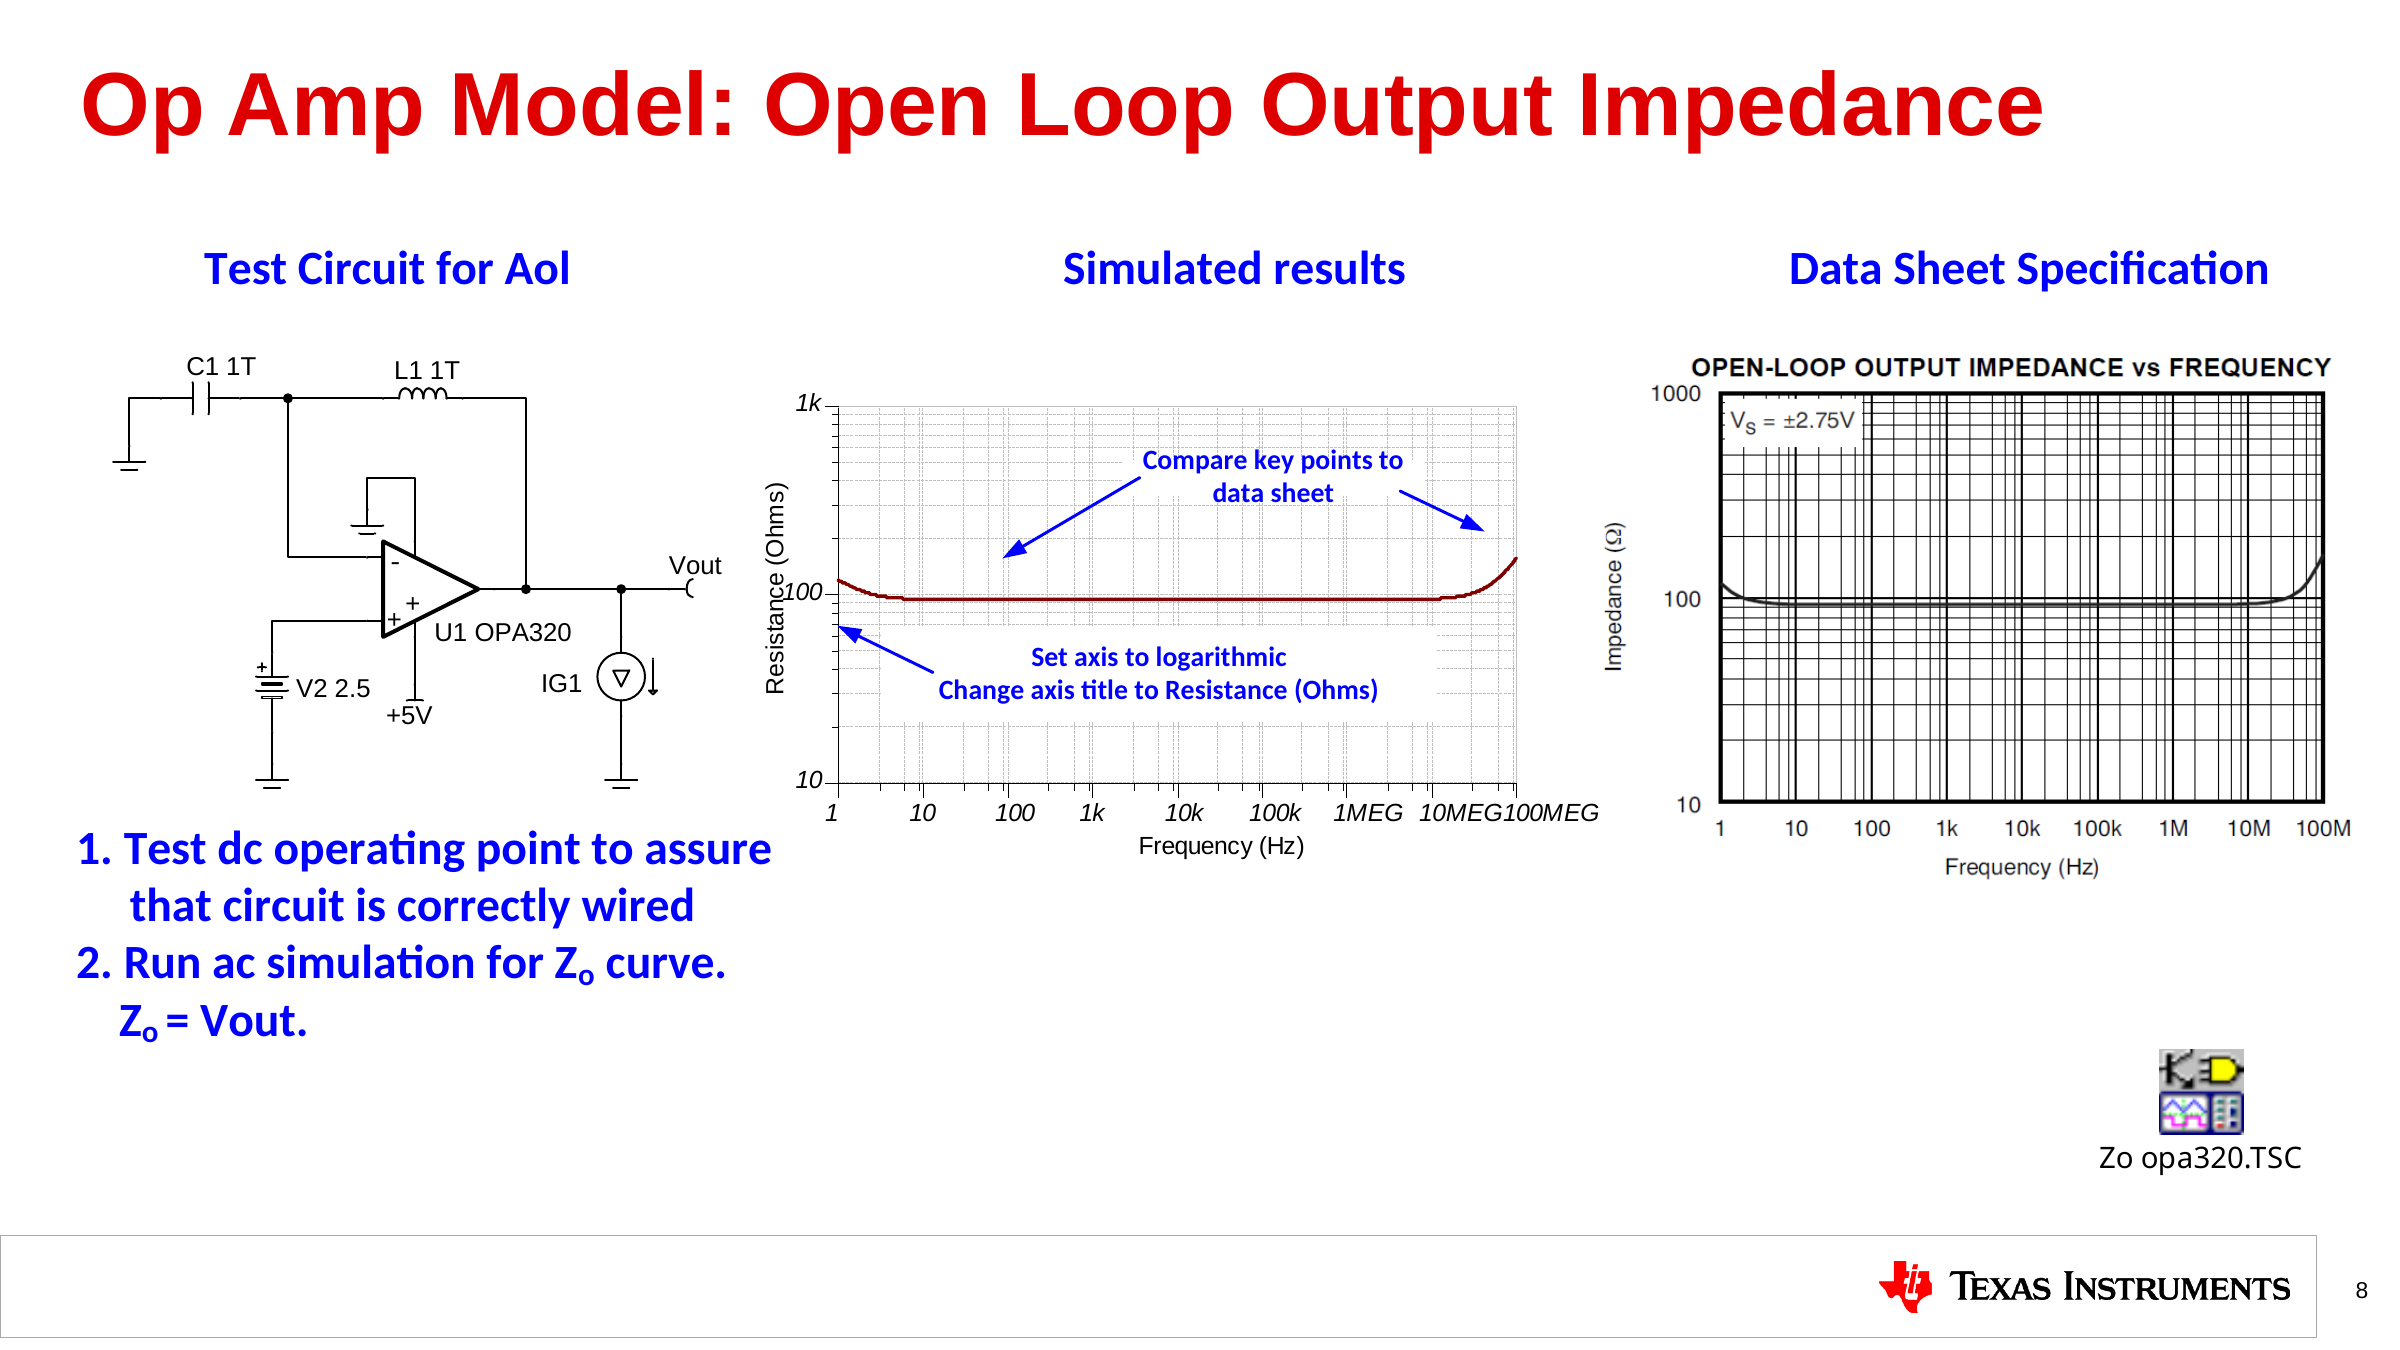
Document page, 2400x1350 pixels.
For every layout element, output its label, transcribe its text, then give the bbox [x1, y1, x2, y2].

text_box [49, 224, 2354, 1076]
slide_number 8 [1828, 1265, 2389, 1307]
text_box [2074, 1087, 2328, 1186]
picture [1879, 1261, 2290, 1265]
picture [1879, 1307, 2290, 1313]
title Op Amp Model: Open Loop Output Impedance [60, 27, 2282, 189]
